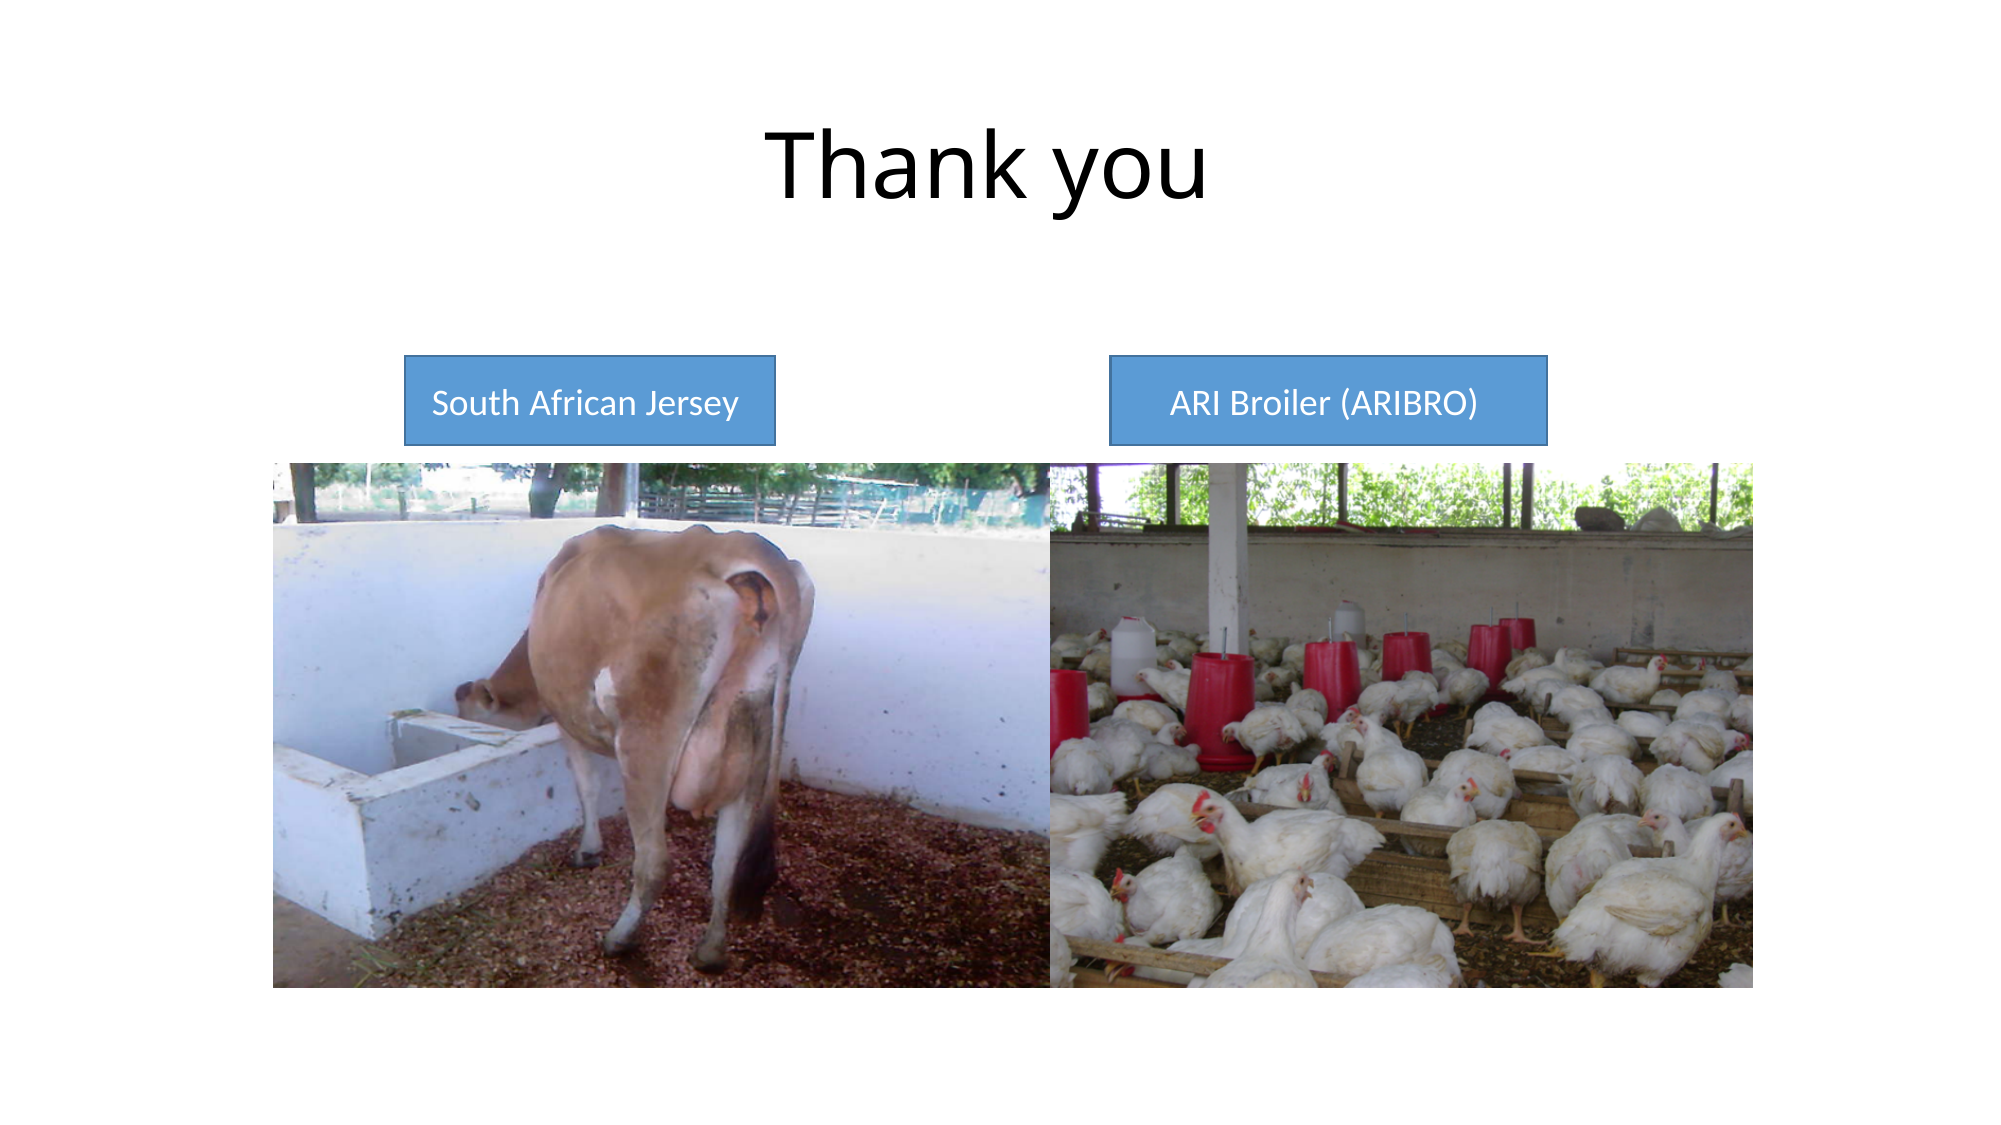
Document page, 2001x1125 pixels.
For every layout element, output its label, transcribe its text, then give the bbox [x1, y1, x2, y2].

text_box ARI Broiler (ARIBRO) [1109, 355, 1548, 446]
picture [1049, 463, 1753, 988]
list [273, 463, 1049, 988]
text_box South African Jersey [404, 355, 776, 446]
title Thank you [137, 59, 1863, 278]
